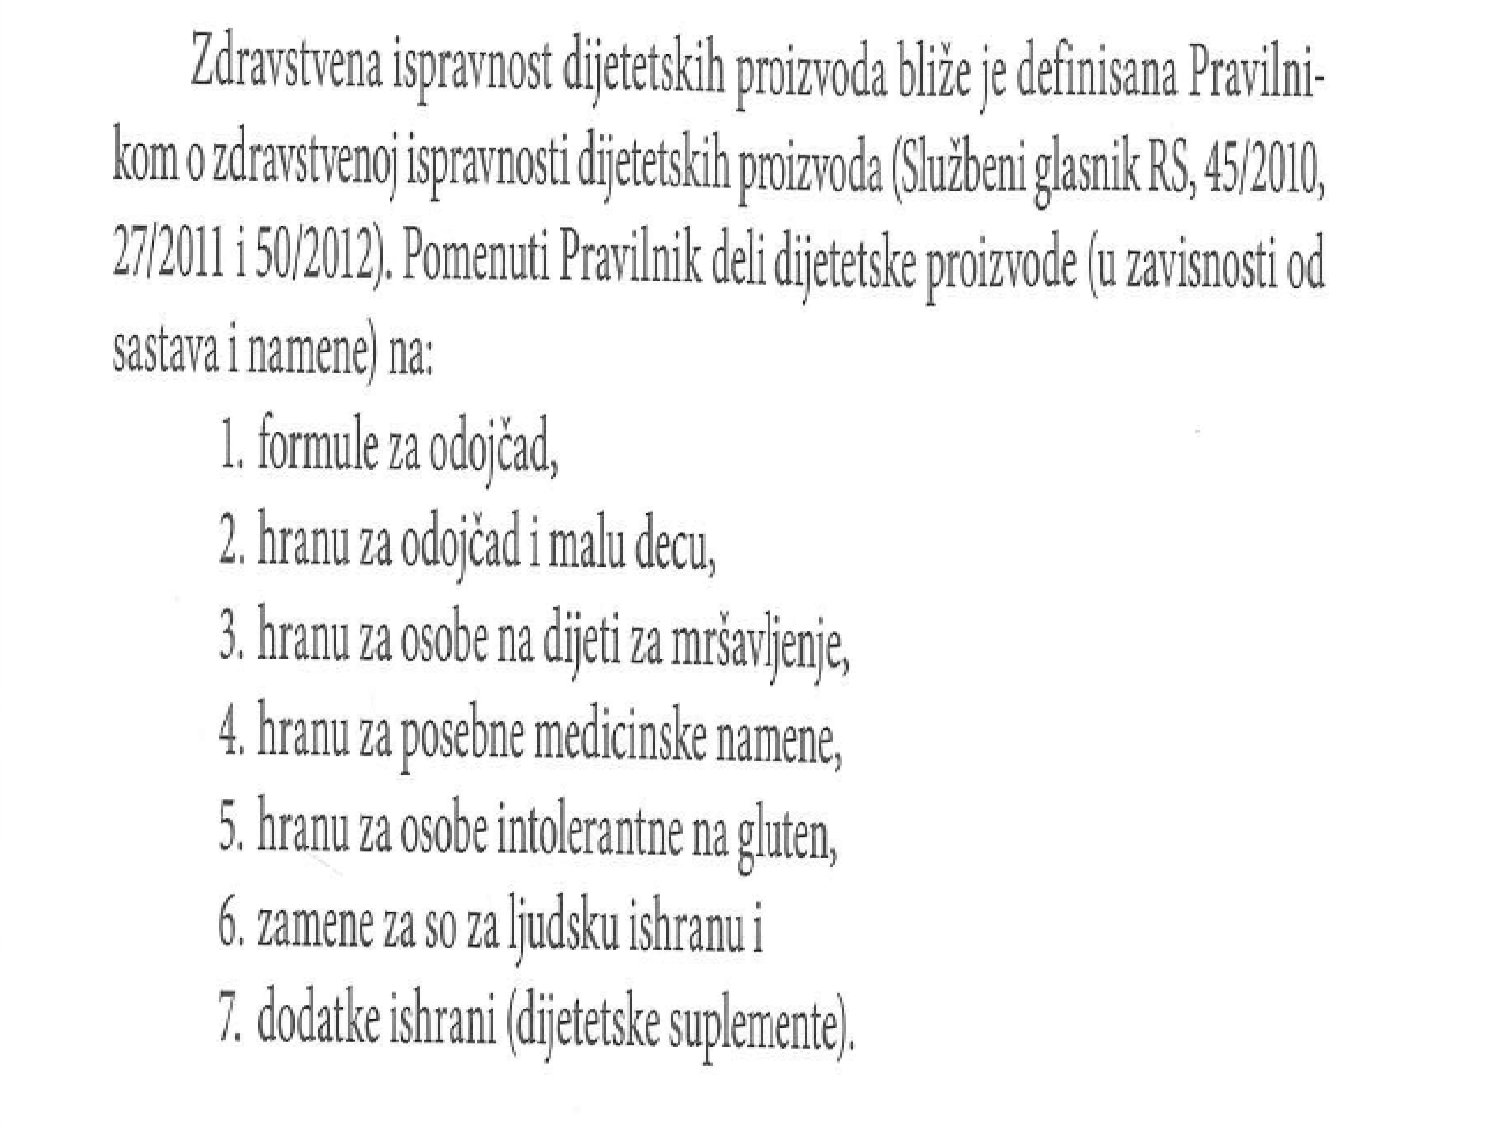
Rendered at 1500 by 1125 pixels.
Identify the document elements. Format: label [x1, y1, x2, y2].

list [0, 0, 1500, 1125]
